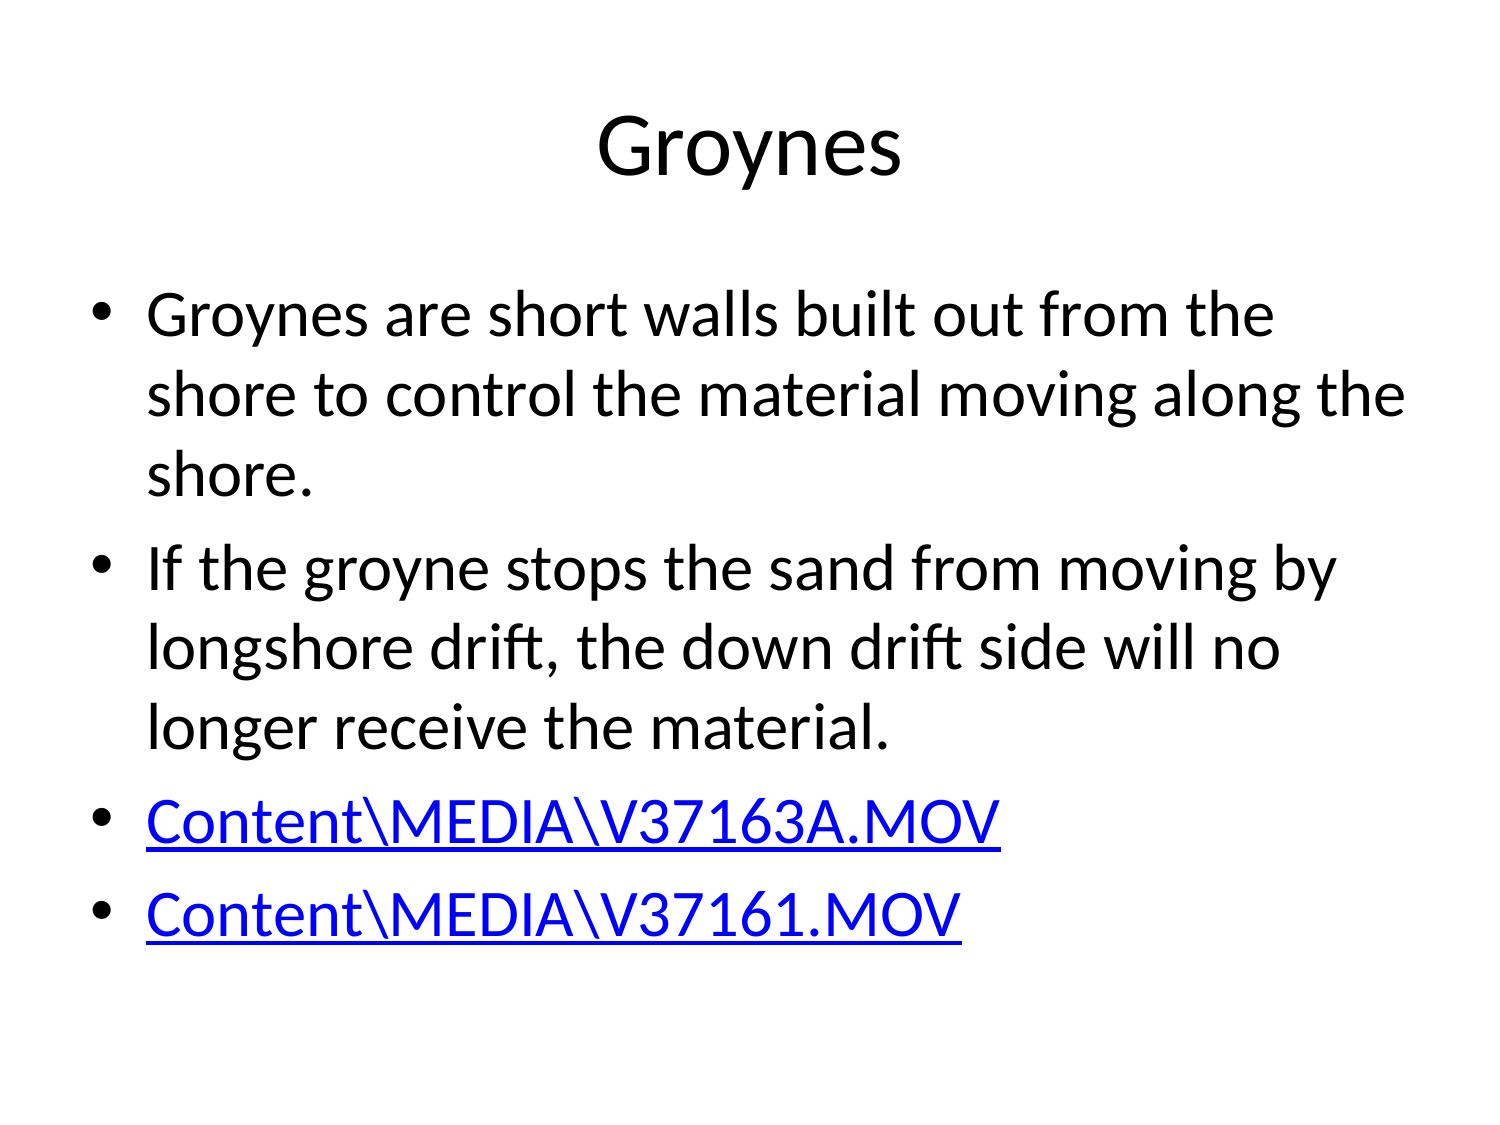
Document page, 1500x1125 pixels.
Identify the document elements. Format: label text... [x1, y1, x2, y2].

list Groynes are short walls built out from the shore to control the material moving along the shore. If the groyne stops the sand from moving by longshore drift, the down drift side will no longer receive the material. Content\MEDIA\V37163A.MOV Content\MEDIA\V37161.MOV [74, 262, 1426, 1006]
title Groynes [74, 44, 1426, 233]
